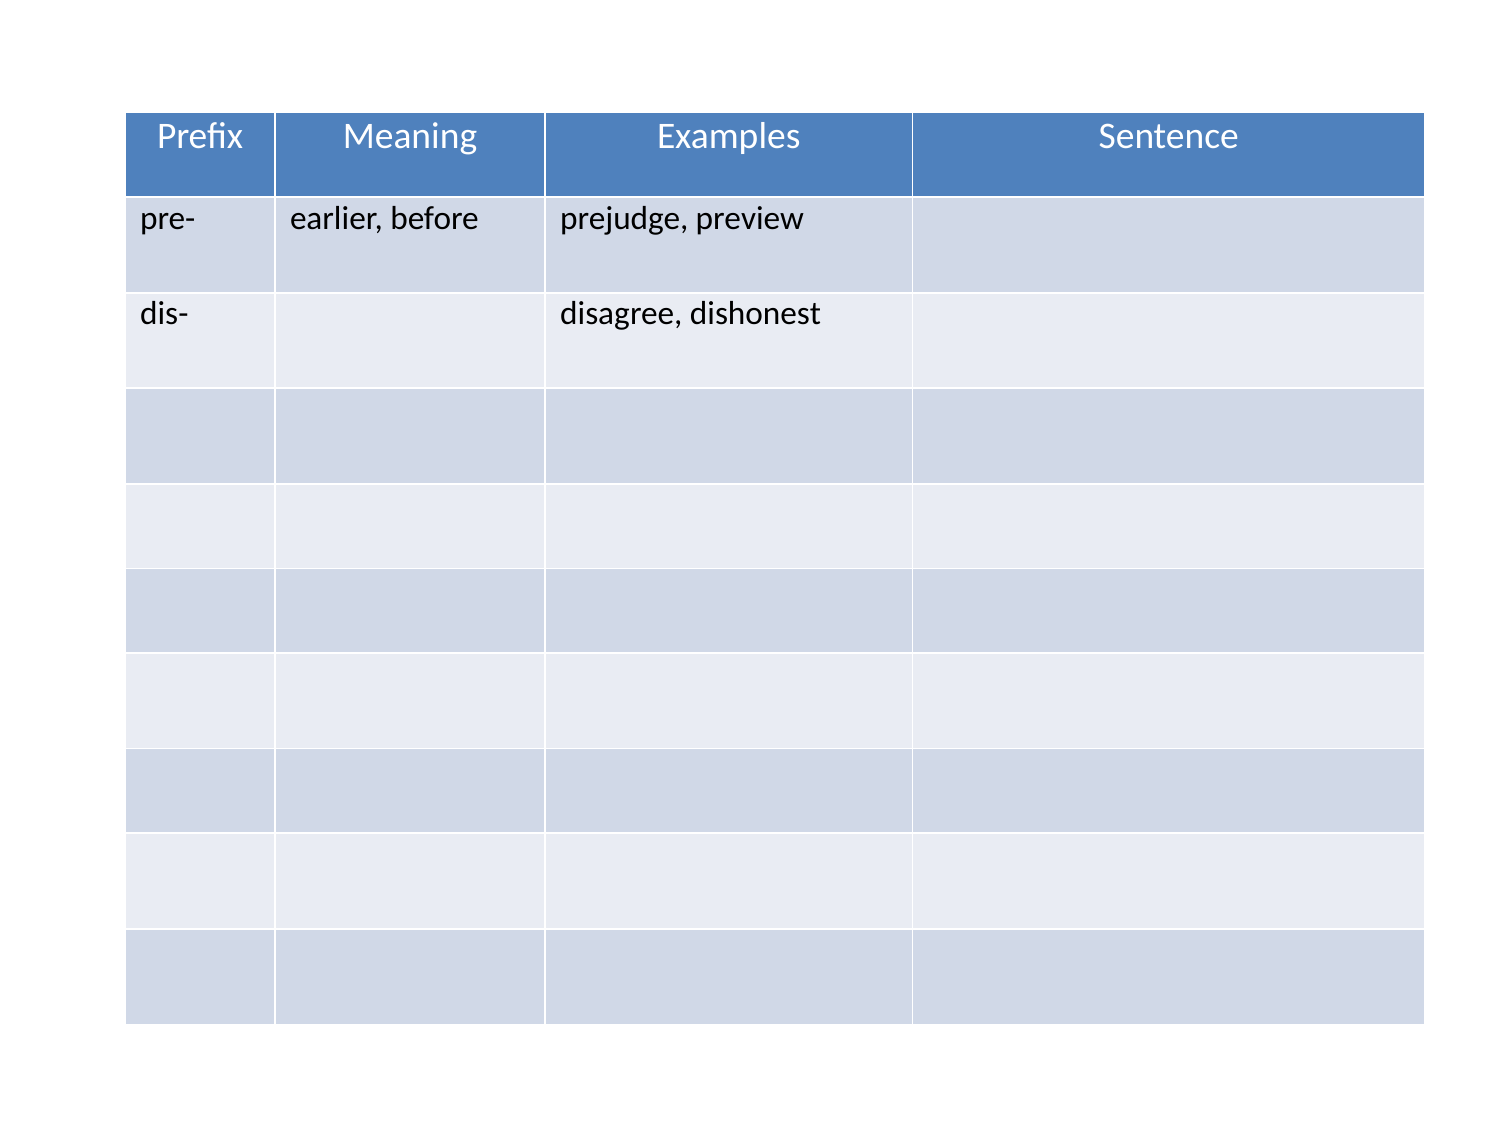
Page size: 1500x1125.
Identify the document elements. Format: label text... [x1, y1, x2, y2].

table_cell [126, 834, 274, 928]
table_cell [913, 389, 1424, 483]
table_cell [546, 930, 912, 1024]
table_cell [913, 834, 1424, 928]
table_cell [276, 834, 544, 928]
table_cell [126, 569, 274, 652]
table_cell [276, 930, 544, 1024]
table_cell [546, 654, 912, 748]
table_cell [913, 749, 1424, 832]
table_cell [276, 485, 544, 568]
table_cell [913, 485, 1424, 568]
table_cell [913, 654, 1424, 748]
table_cell [546, 485, 912, 568]
table_cell [276, 389, 544, 483]
table_cell pre- [126, 198, 274, 292]
table_cell [276, 569, 544, 652]
table_header Examples [546, 113, 912, 196]
table_header Meaning [276, 113, 544, 196]
table_cell [546, 569, 912, 652]
table_cell [913, 569, 1424, 652]
table_cell [913, 930, 1424, 1024]
table_cell dis- [126, 294, 274, 387]
table_cell [913, 294, 1424, 387]
table_cell [126, 654, 274, 748]
table_cell [276, 749, 544, 832]
table_cell [276, 294, 544, 387]
table_cell [126, 749, 274, 832]
table_cell disagree, dishonest [546, 294, 912, 387]
table_cell [126, 485, 274, 568]
table_cell [546, 389, 912, 483]
table_header Sentence [913, 113, 1424, 196]
table_cell [546, 749, 912, 832]
table_cell earlier, before [276, 198, 544, 292]
table_header Prefix [126, 113, 274, 196]
table_cell prejudge, preview [546, 198, 912, 292]
table_cell [126, 389, 274, 483]
table_cell [276, 654, 544, 748]
table_cell [913, 198, 1424, 292]
table_cell [546, 834, 912, 928]
table_cell [126, 930, 274, 1024]
